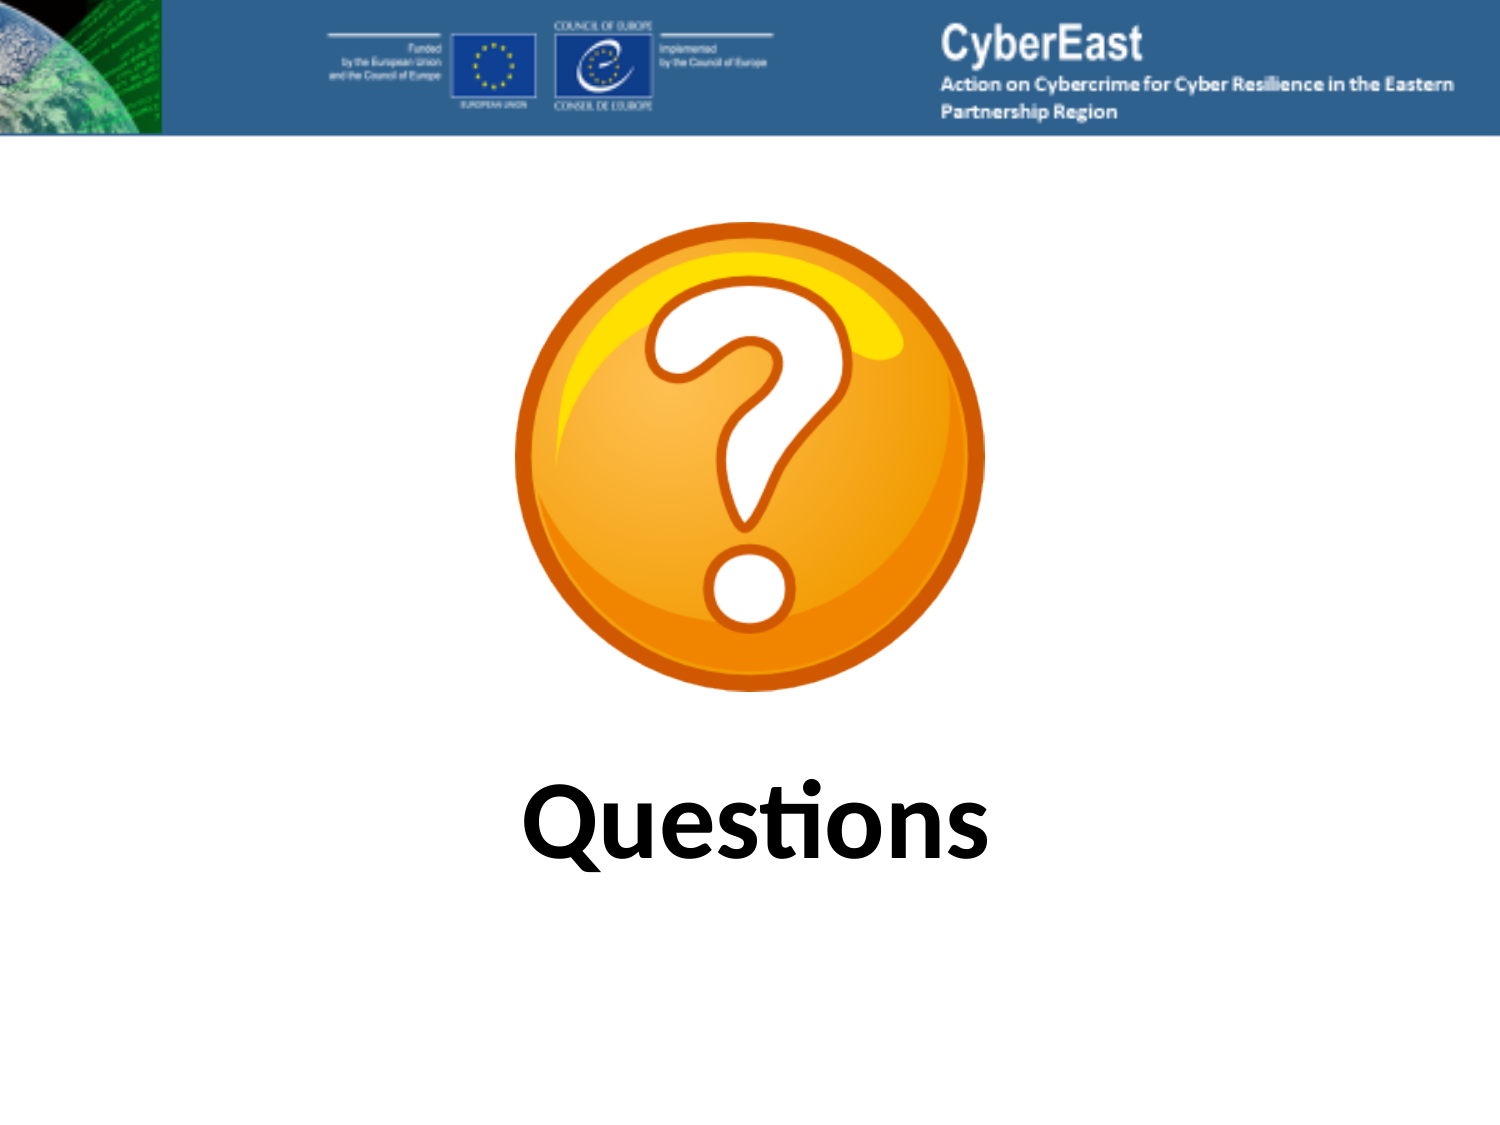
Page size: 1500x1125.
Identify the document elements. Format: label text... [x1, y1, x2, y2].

text_box Questions [507, 738, 1007, 888]
picture [0, 0, 1500, 1125]
